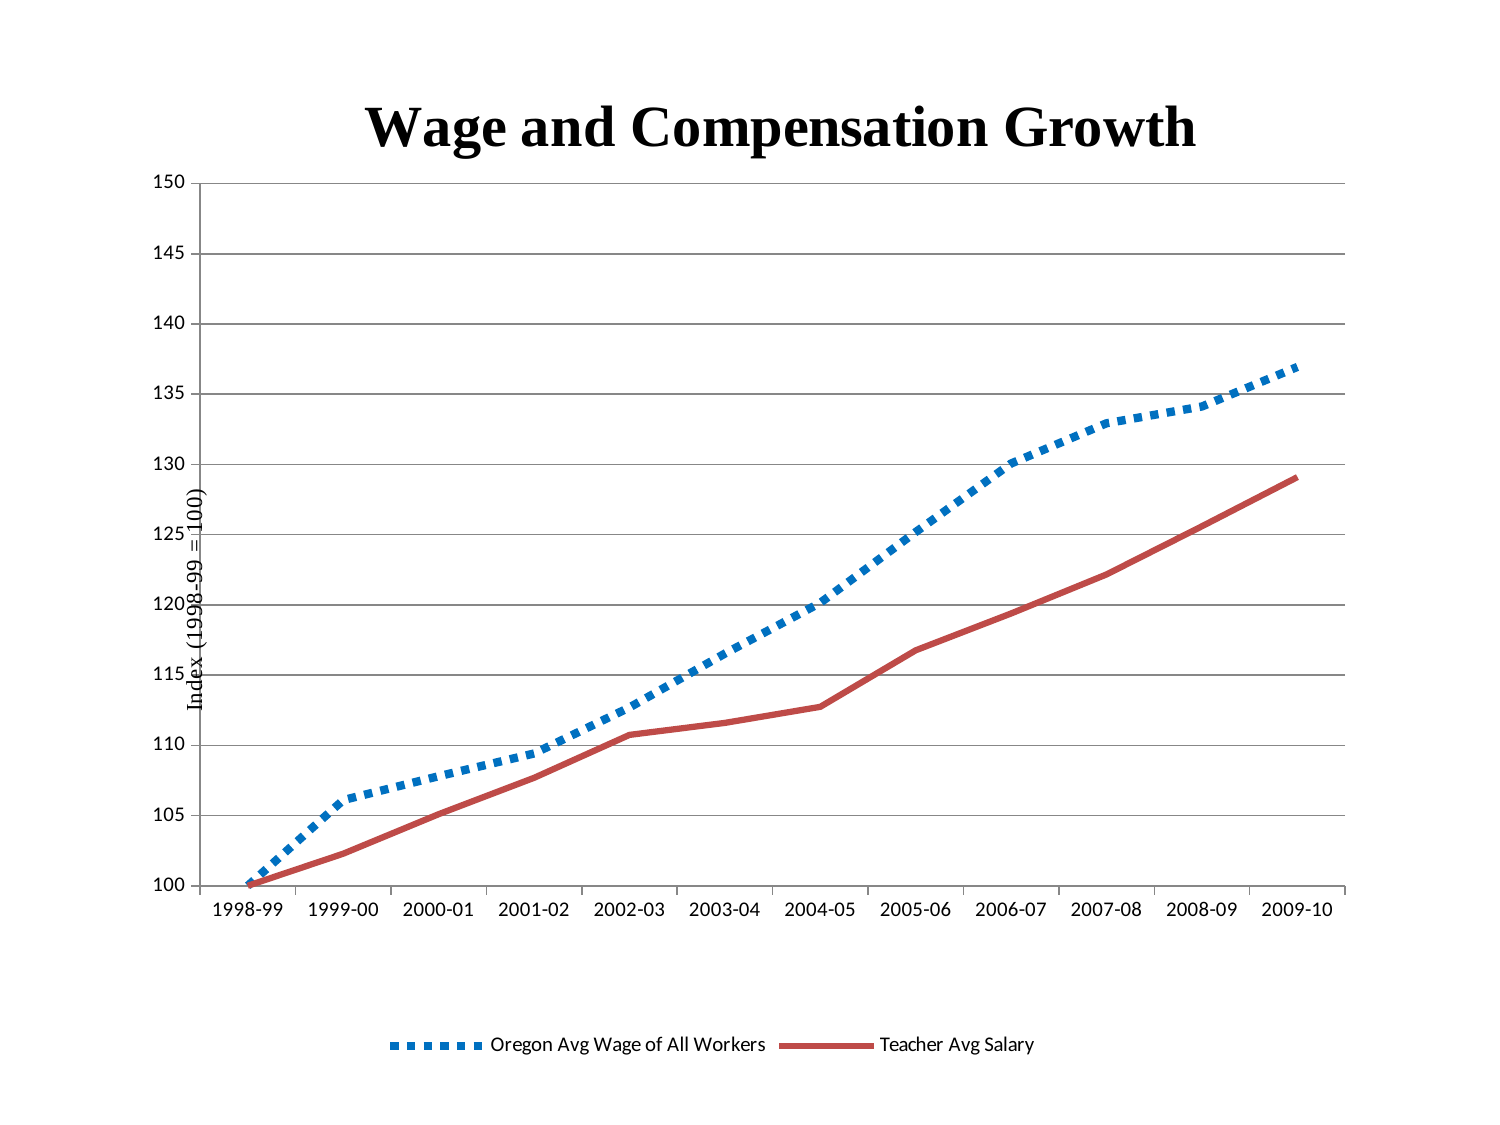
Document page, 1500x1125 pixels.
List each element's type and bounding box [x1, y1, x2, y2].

chart [49, 74, 1376, 1063]
